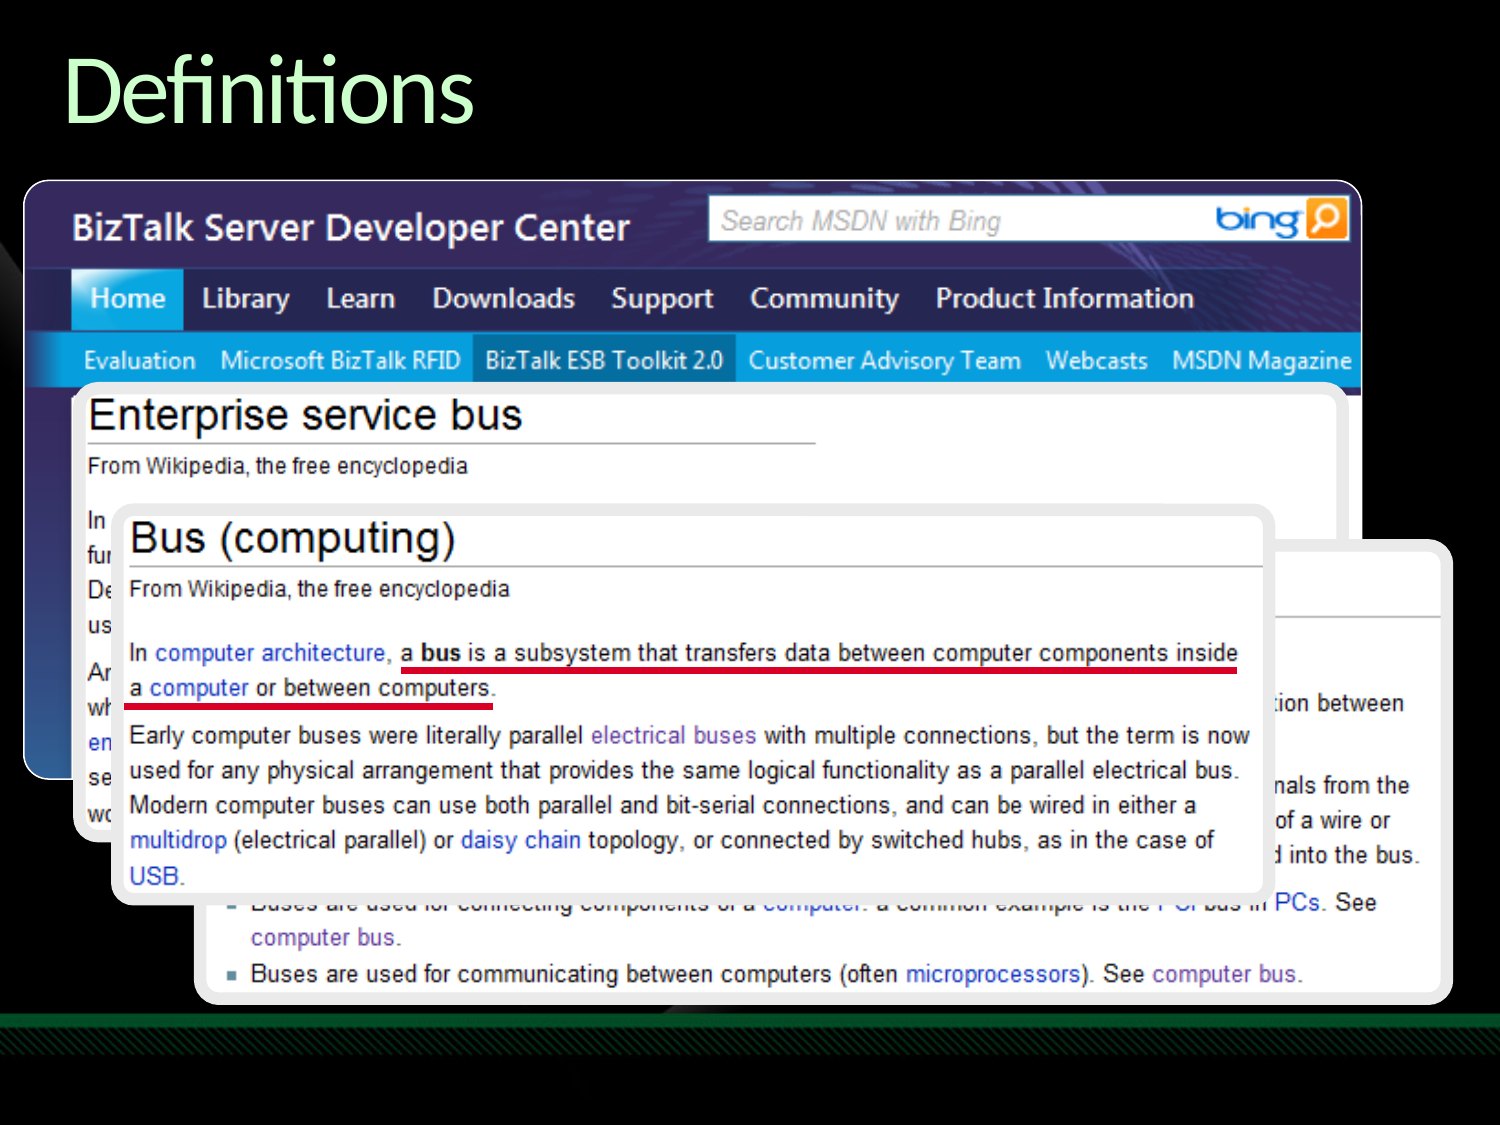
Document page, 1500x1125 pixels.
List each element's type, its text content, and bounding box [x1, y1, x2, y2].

title Definitions [62, 37, 1438, 147]
picture [0, 0, 1500, 1125]
